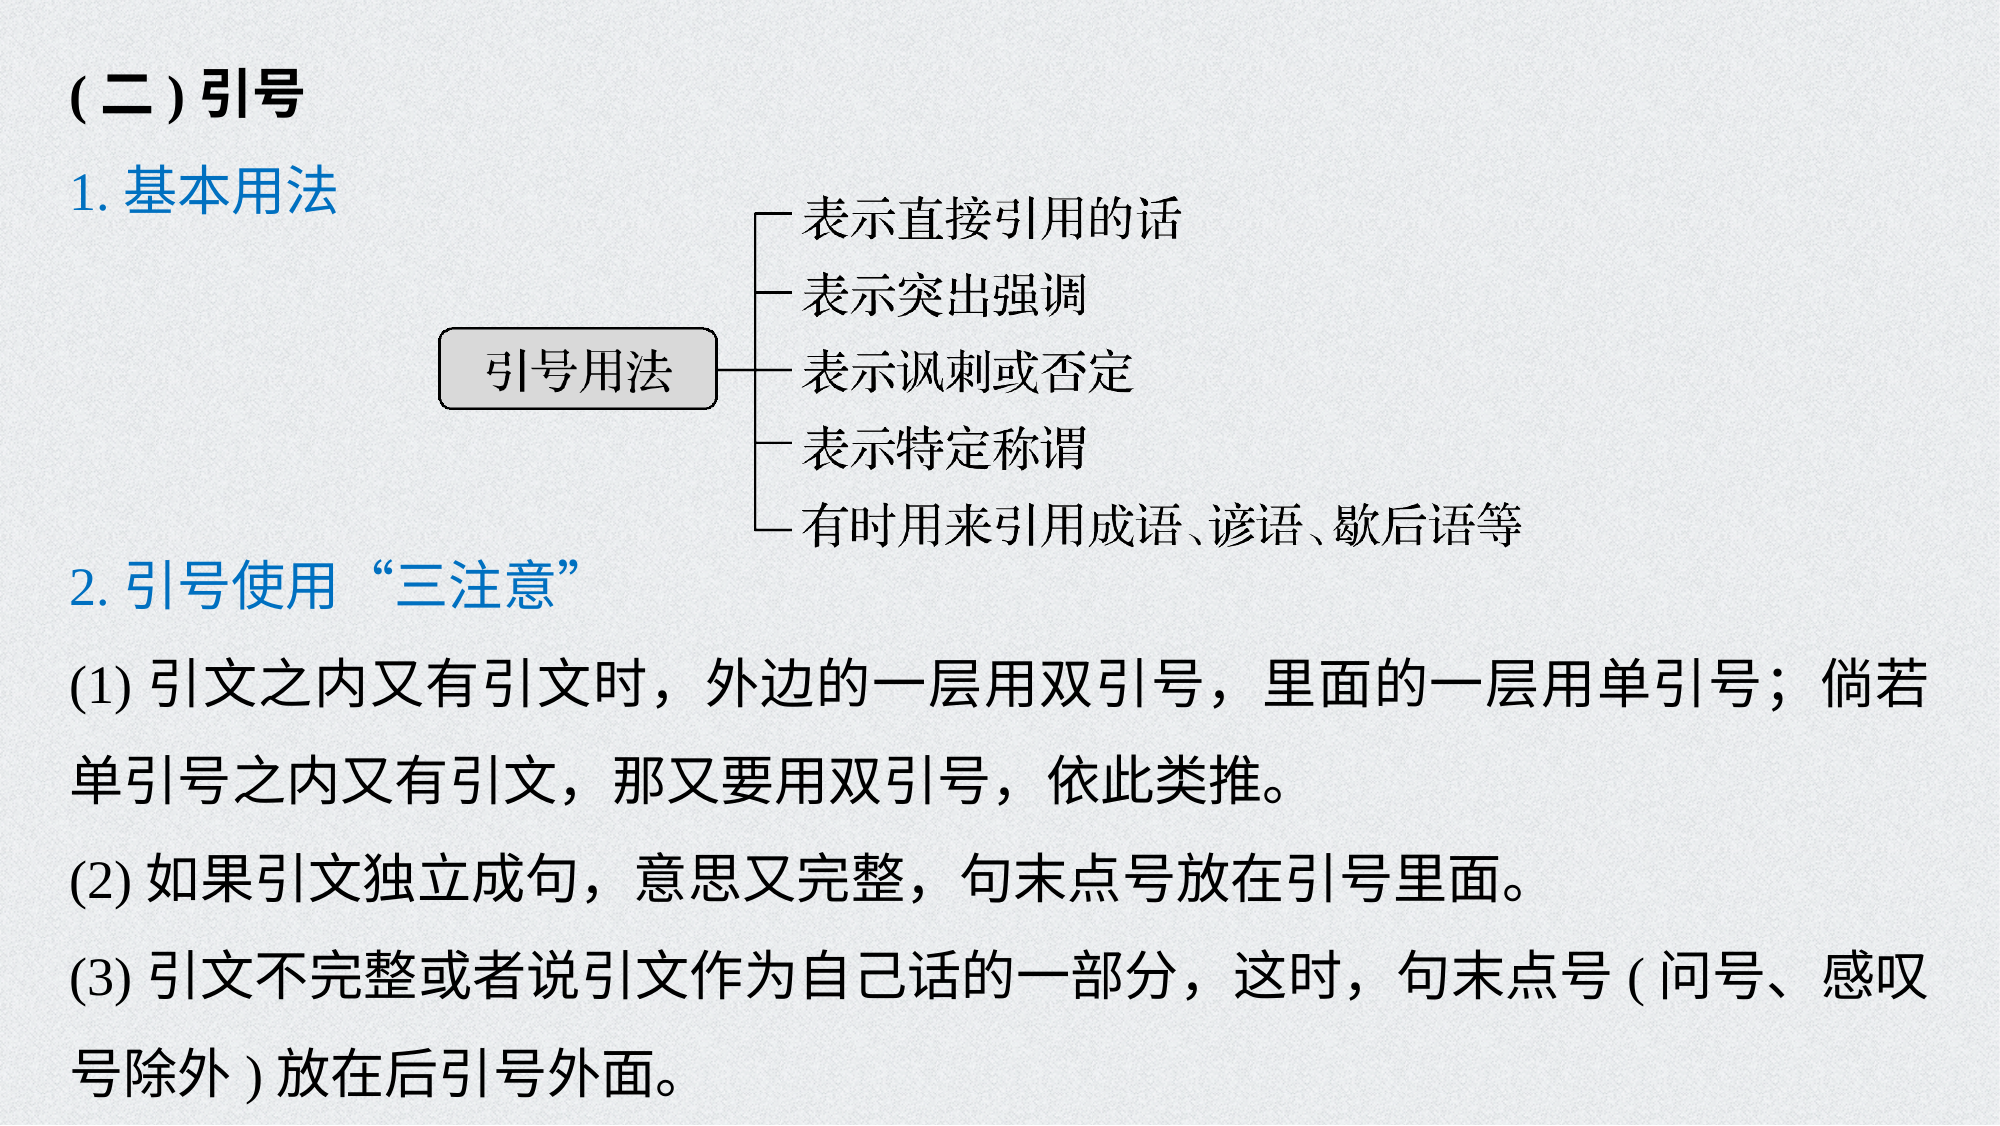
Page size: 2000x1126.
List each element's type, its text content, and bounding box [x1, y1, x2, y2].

picture [0, 0, 2000, 1125]
text_box (二)引号 1.基本用法 [54, 19, 1945, 229]
text_box 2.引号使用“三注意” (1)引文之内又有引文时，外边的一层用双引号，里面的一层用单引号；倘若单引号之内又有引文，那又要用双引号，依此类推。 (2)如果引文独立成句，意思又完整，句末点号放在引号里面。 (3)引文不完整或者说引文作为自己话的一部分，这时，句末点号(问号、感叹号除外)放在后引号外面。 [54, 511, 1945, 1112]
